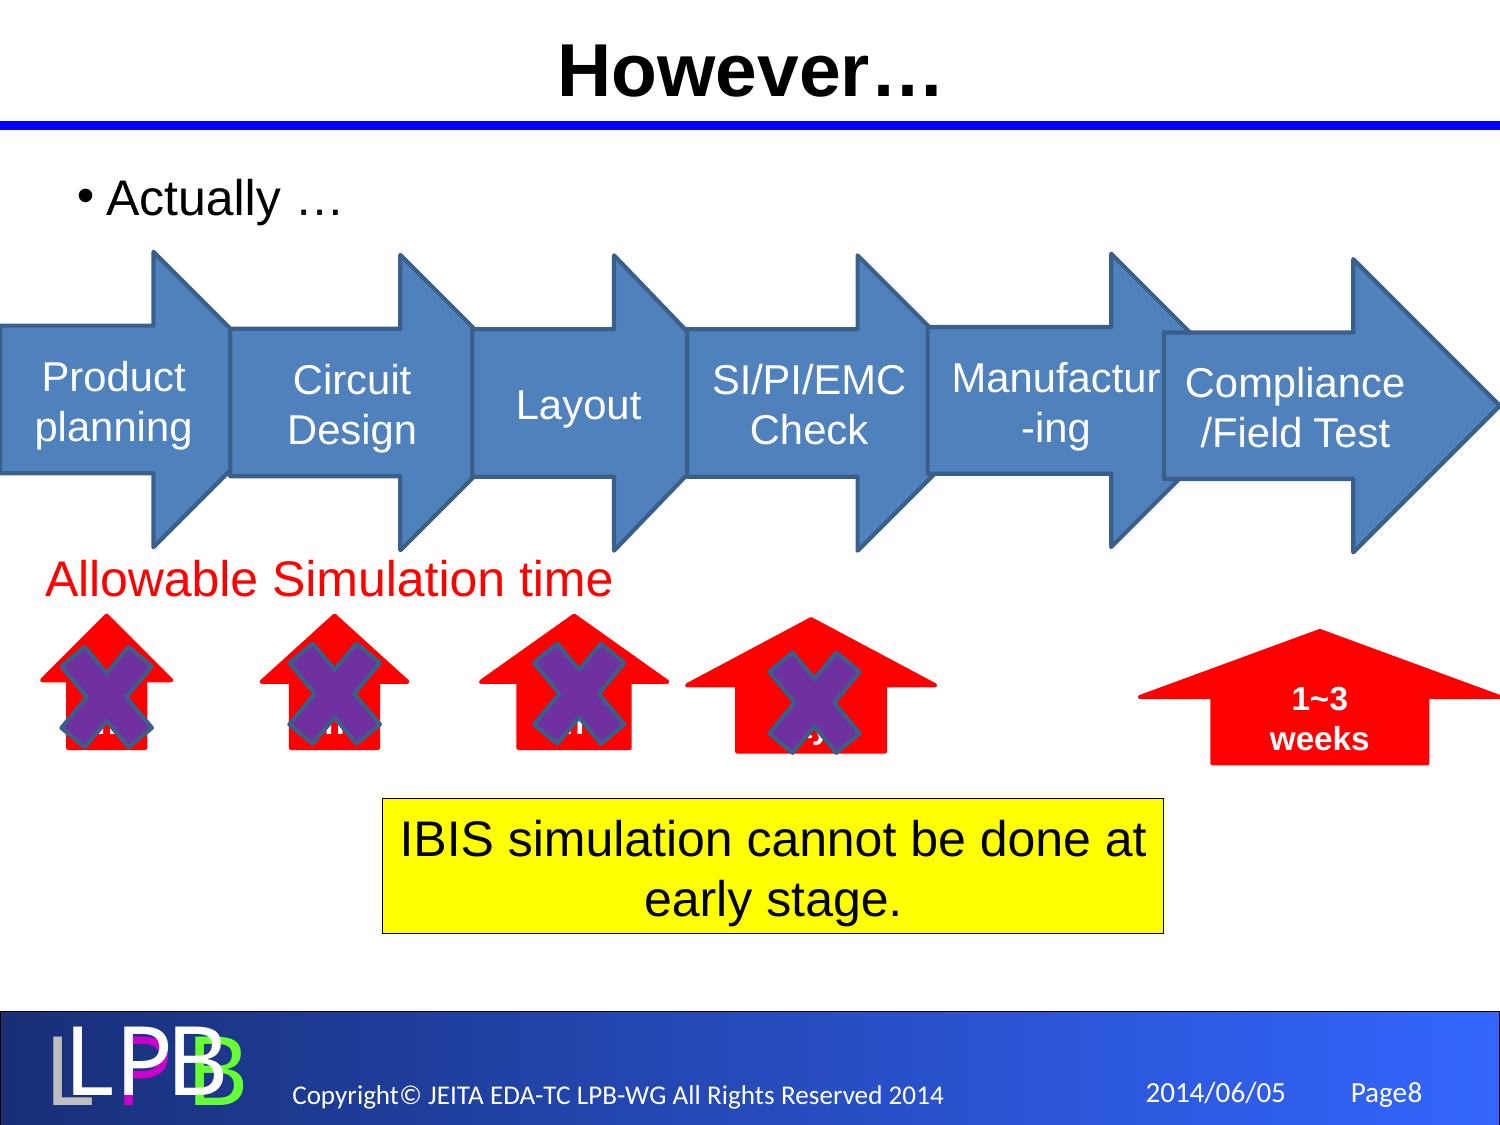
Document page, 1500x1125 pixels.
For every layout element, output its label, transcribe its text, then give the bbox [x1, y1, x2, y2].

text_box 1 h [288, 722, 381, 751]
text_box Layout [470, 253, 686, 553]
text_box 0.5h [66, 725, 148, 751]
text_box 1 h [259, 614, 410, 721]
text_box Manufactur -ing [925, 251, 1191, 549]
text_box IBIS simulation cannot be done at early stage. [382, 798, 1164, 934]
text_box [59, 644, 154, 750]
title However… [80, 19, 1424, 114]
text_box [531, 641, 627, 746]
list Actually … [61, 158, 1412, 291]
text_box Circuit Design [228, 252, 476, 553]
text_box [767, 650, 862, 755]
text_box 3 h [479, 614, 670, 751]
text_box Compliance /Field Test [1161, 257, 1500, 555]
text_box Allowable Simulation time [30, 538, 632, 614]
text_box Product planning [0, 249, 231, 550]
text_box 0.5h [40, 614, 174, 718]
text_box 3 days [685, 617, 938, 754]
text_box SI/PI/EMC Check [685, 253, 936, 553]
text_box 1~3 weeks [1137, 629, 1500, 766]
text_box [287, 641, 382, 746]
